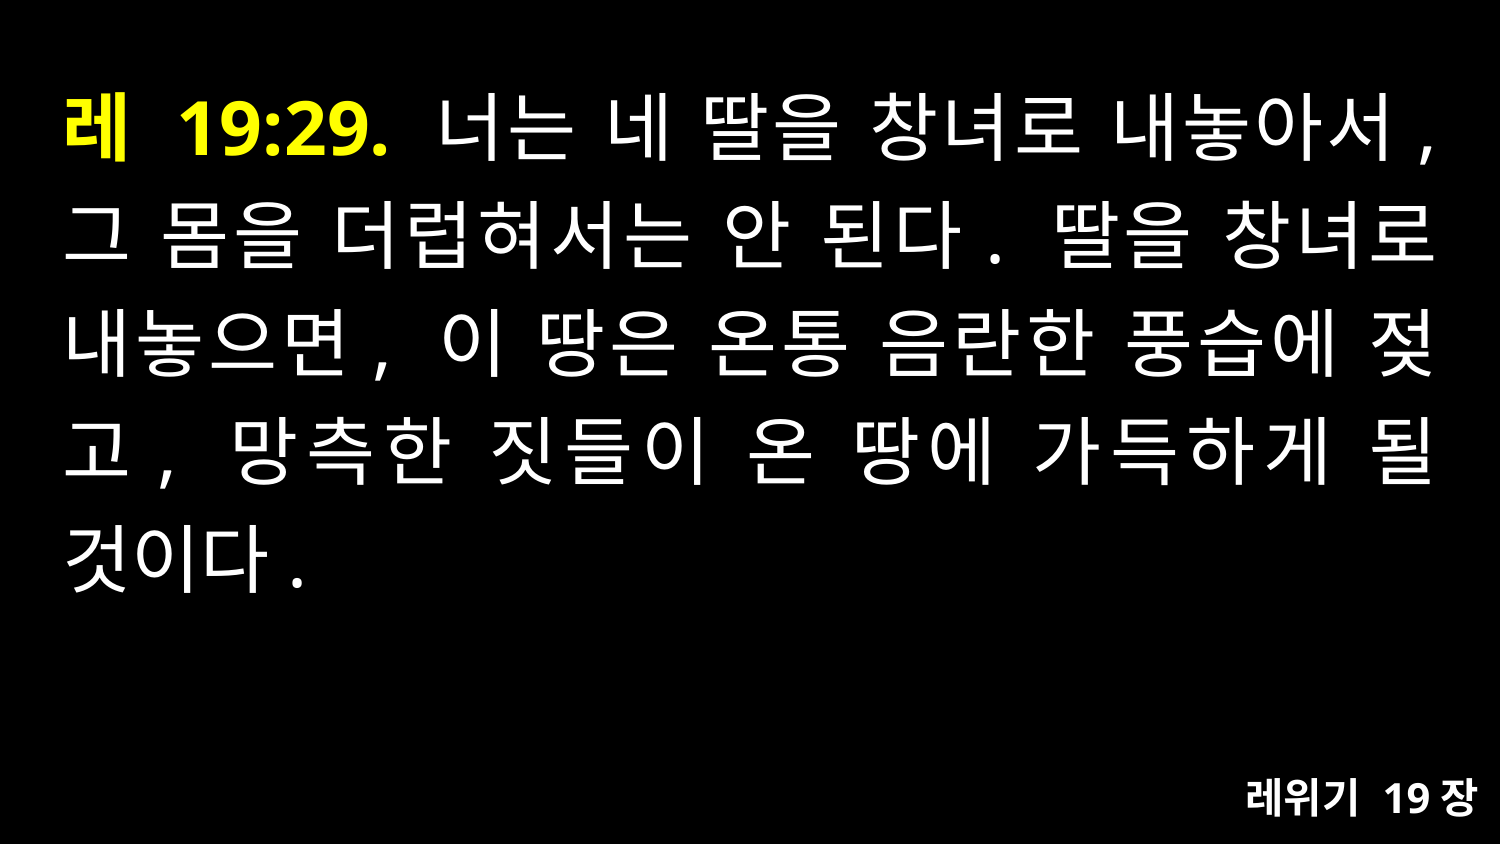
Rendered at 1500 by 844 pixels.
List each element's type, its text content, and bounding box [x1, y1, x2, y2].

subtitle 레위기 19장 [916, 770, 1500, 844]
title 레 19:29. 너는 네 딸을 창녀로 내놓아서, 그 몸을 더럽혀서는 안 된다. 딸을 창녀로 내놓으면, 이 땅은 온통 음란한 풍습에 젖고, 망측한 짓들이 온 땅에 가득하게 될 것이다. [0, 0, 1500, 844]
